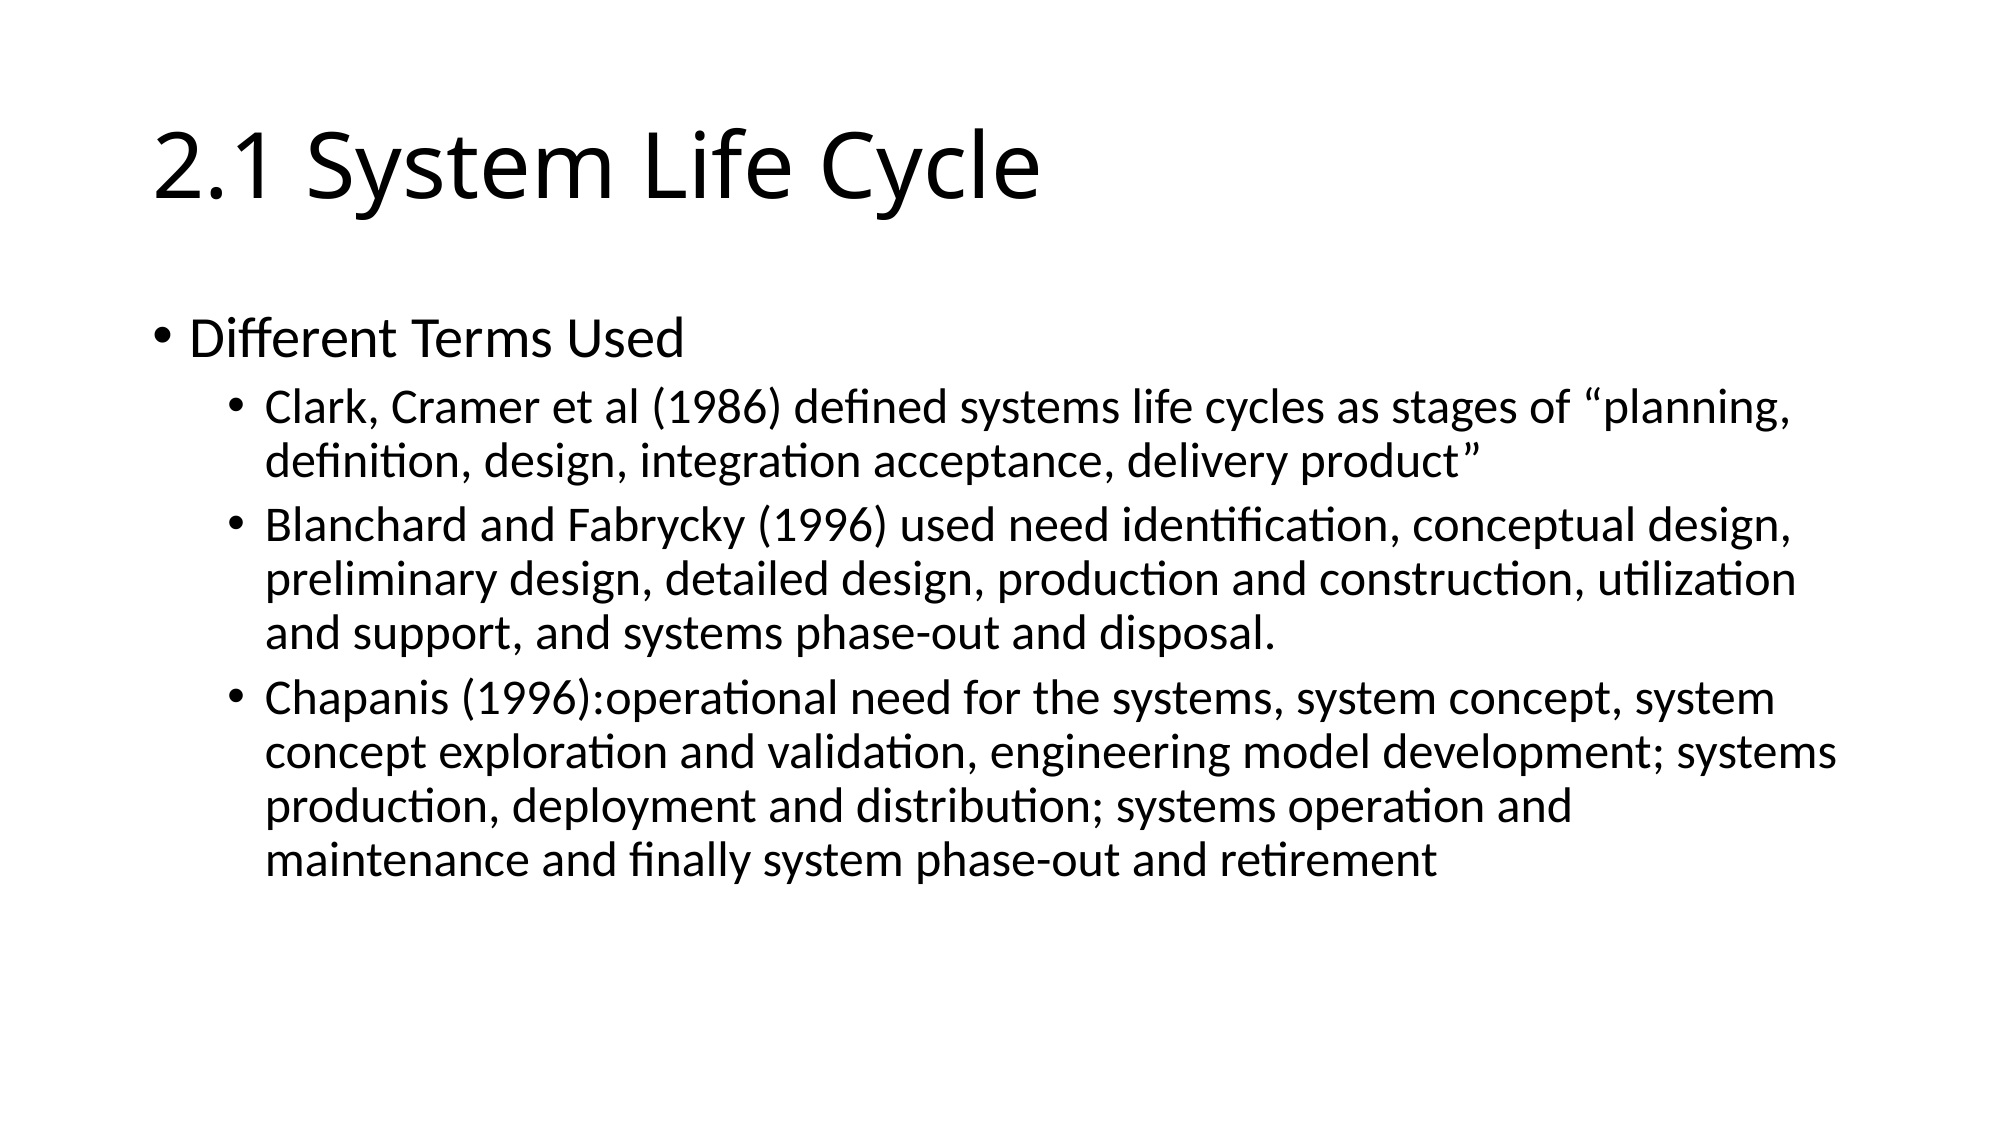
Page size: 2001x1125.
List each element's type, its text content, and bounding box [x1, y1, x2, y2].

title 2.1 System Life Cycle [137, 59, 1863, 278]
list Different Terms Used Clark, Cramer et al (1986) defined systems life cycles as stages of “planning, definition, design, integration acceptance, delivery product” Blanchard and Fabrycky (1996) used need identification, conceptual design, preliminary design, detailed design, production and construction, utilization and support, and systems phase-out and disposal. Chapanis (1996):operational need for the systems, system concept, system concept exploration and validation, engineering model development; systems production, deployment and distribution; systems operation and maintenance and finally system phase-out and retirement [137, 299, 1863, 1014]
